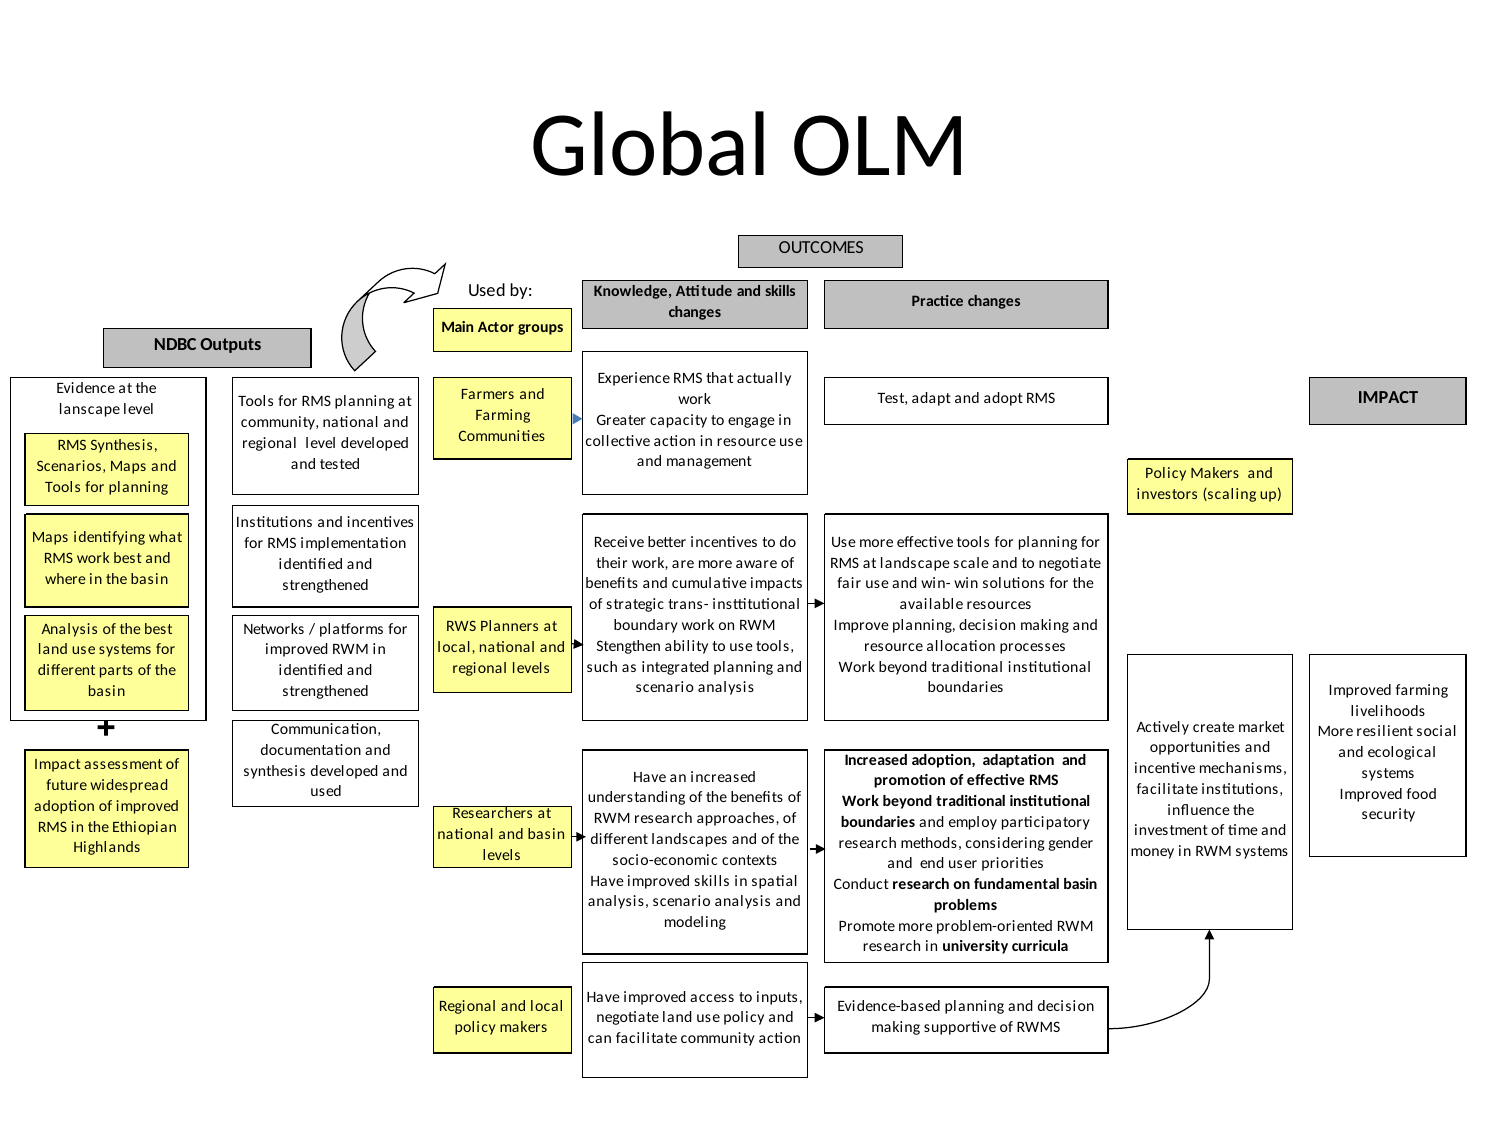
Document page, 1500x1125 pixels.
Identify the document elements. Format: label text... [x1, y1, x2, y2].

picture [0, 194, 1500, 1103]
title Global OLM [75, 45, 1425, 192]
